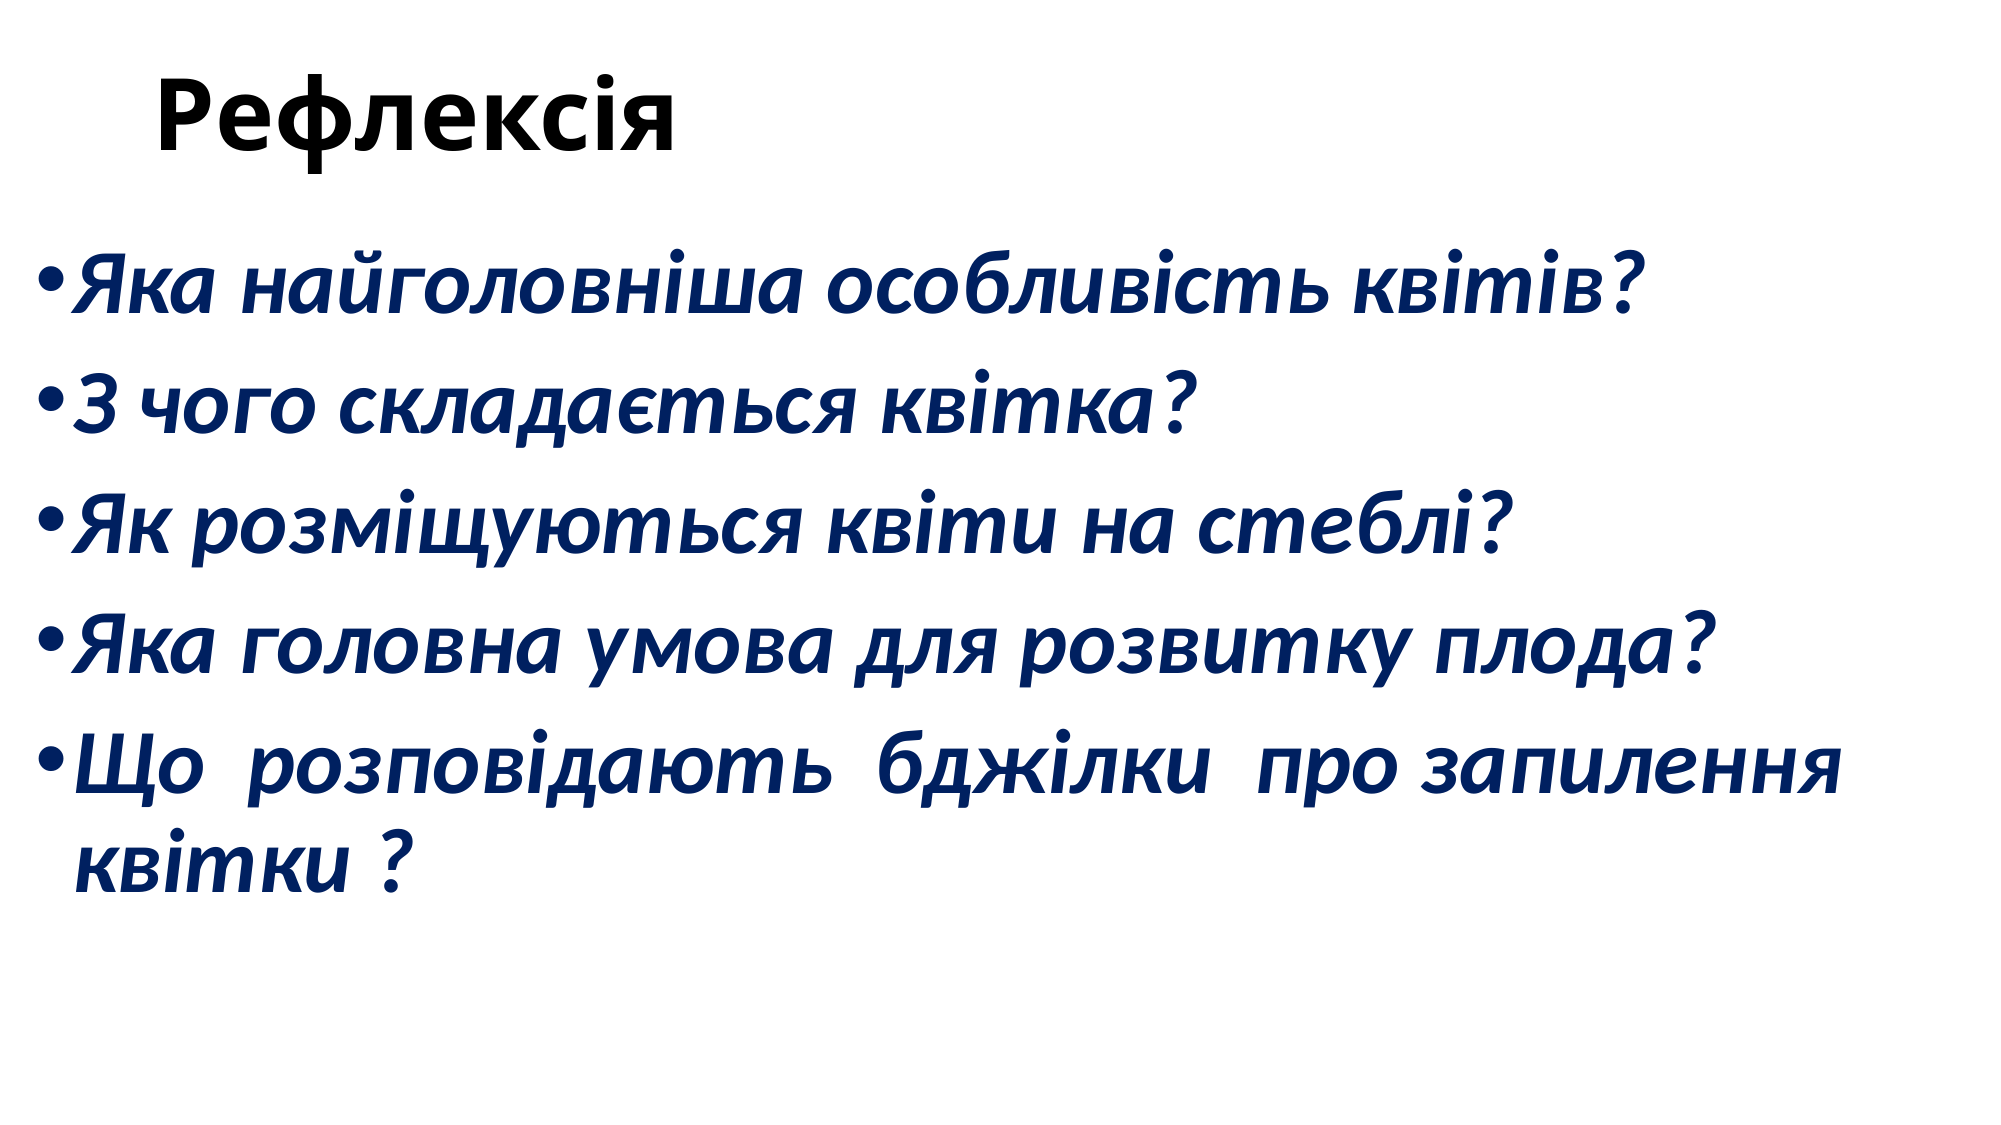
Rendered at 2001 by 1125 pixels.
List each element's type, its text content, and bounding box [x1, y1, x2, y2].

title Рефлексія [137, 9, 1863, 226]
list Яка найголовніша особливість квітів? З чого складається квітка? Як розміщуються квіти на стеблі? Яка головна умова для розвитку плода? Що розповідають бджілки про запилення квітки ? [20, 226, 1863, 1014]
